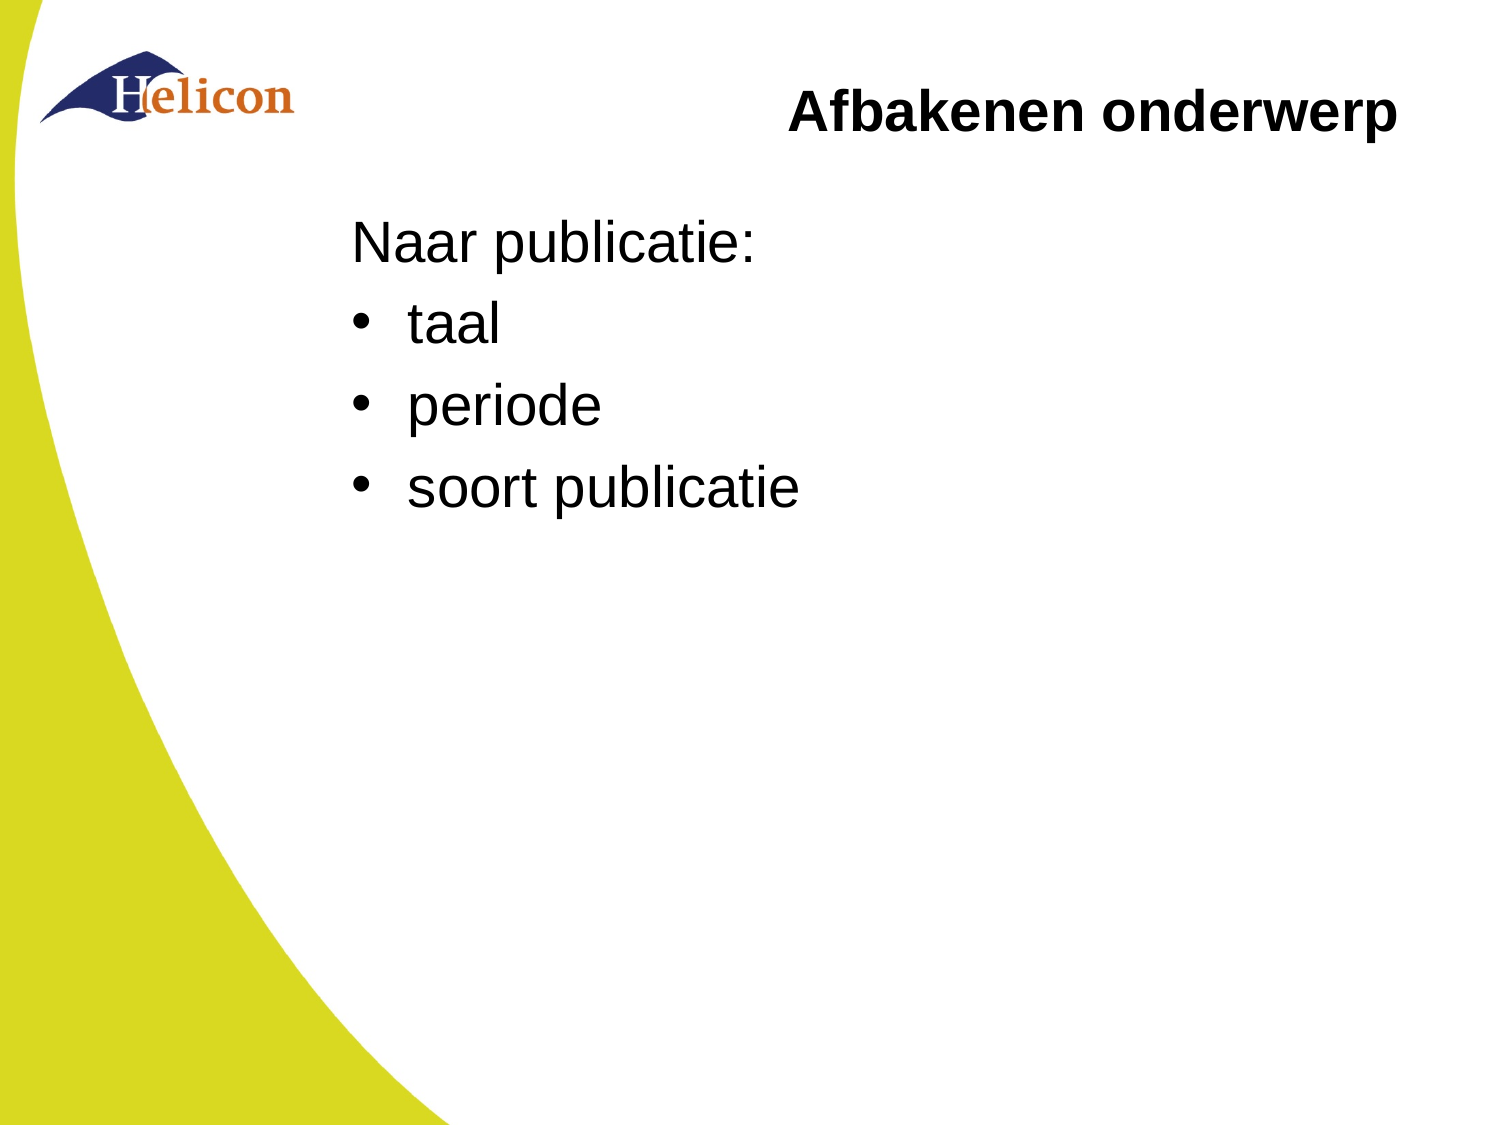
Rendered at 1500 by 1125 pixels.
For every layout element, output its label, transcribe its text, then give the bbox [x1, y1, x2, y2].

picture [0, 0, 1500, 1125]
list Naar publicatie: taal periode soort publicatie [336, 196, 1425, 1005]
title Afbakenen onderwerp [324, 54, 1415, 161]
